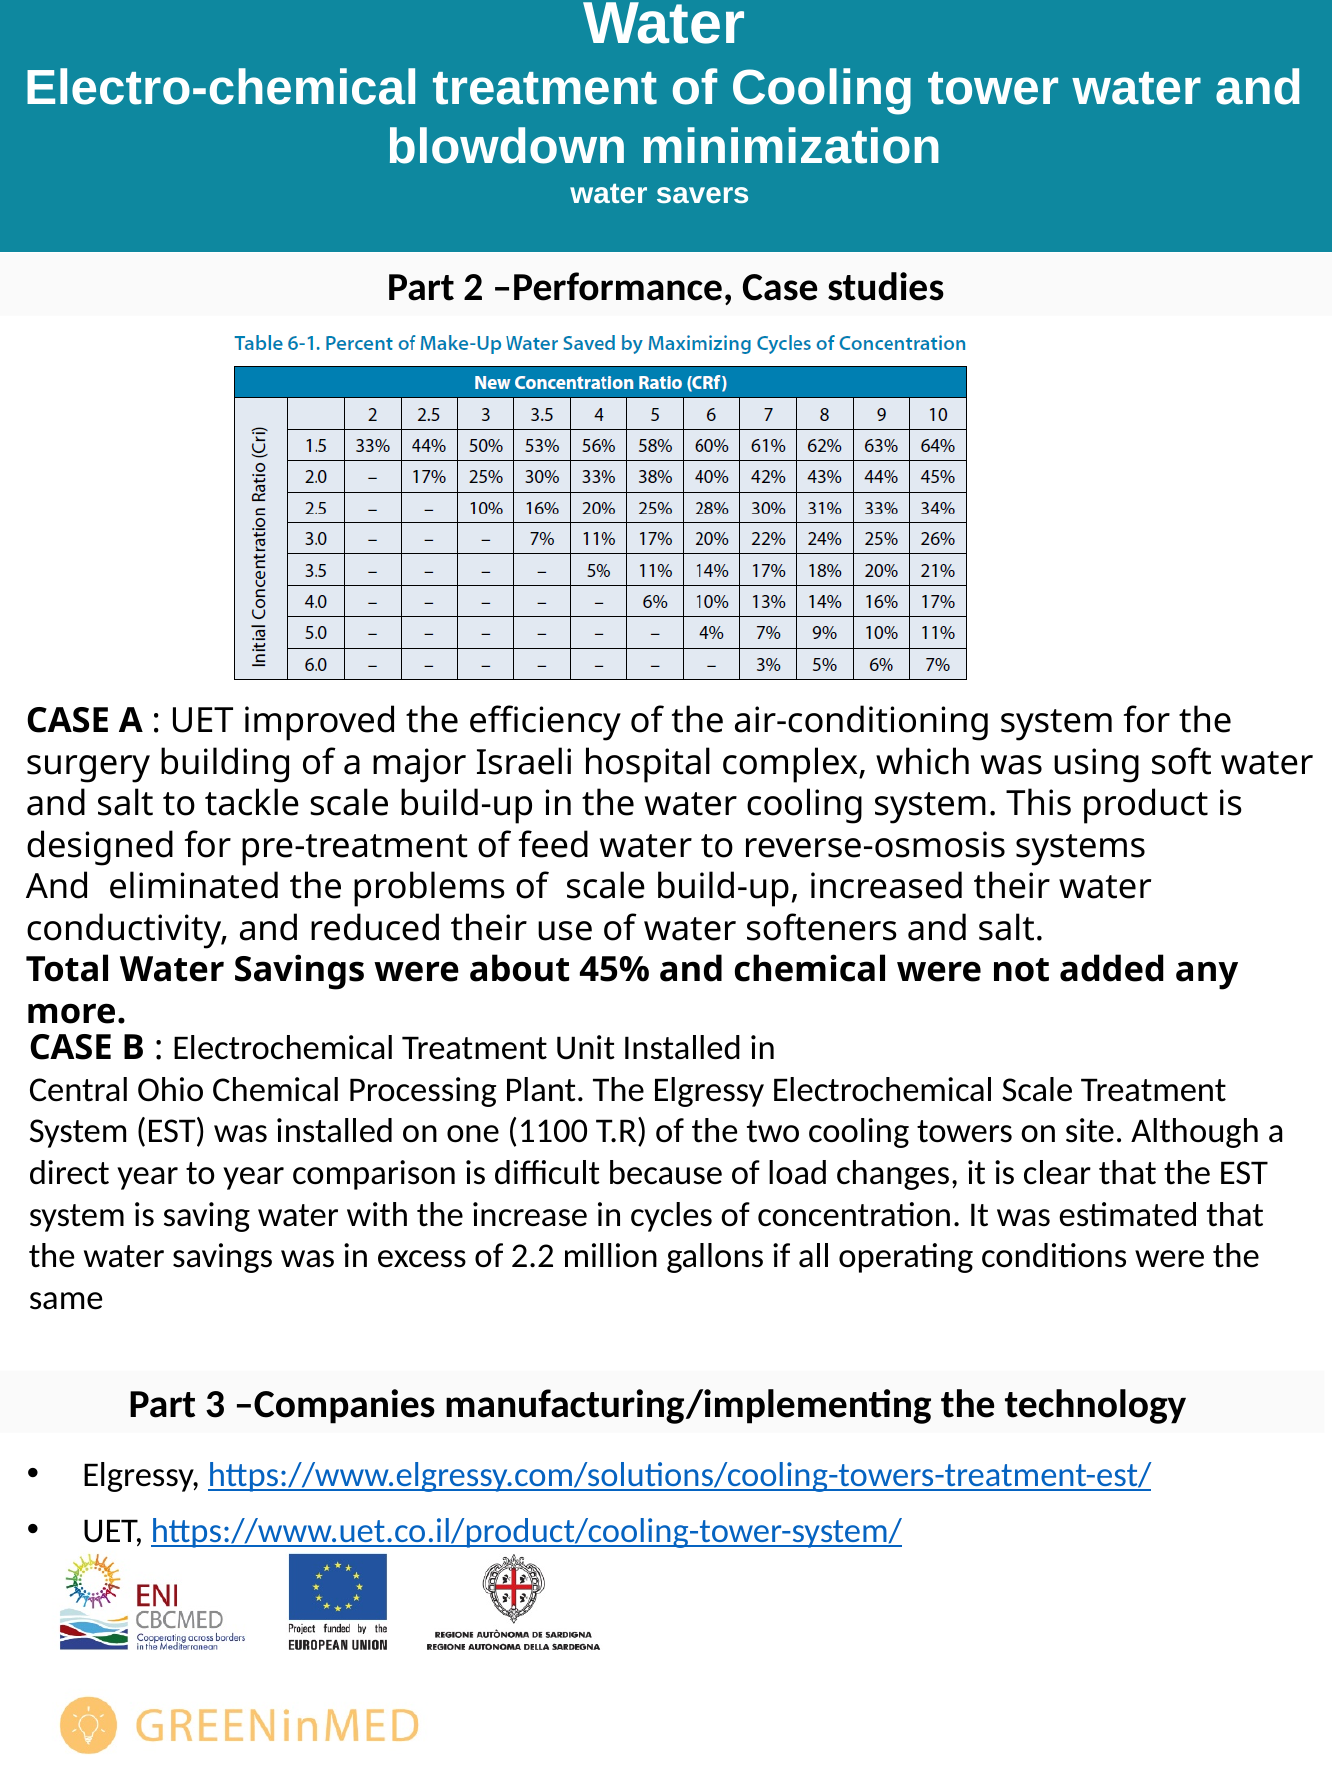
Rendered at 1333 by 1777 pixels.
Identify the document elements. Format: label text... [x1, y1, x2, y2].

picture [39, 1533, 626, 1775]
text_box CASE B : Electrochemical Treatment Unit Installed in Central Ohio Chemical Processing Plant. The Elgressy Electrochemical Scale Treatment System (EST) was installed on one (1100 T.R) of the two cooling towers on site. Although a direct year to year comparison is difficult because of load changes, it is clear that the EST system is saving water with the increase in cycles of concentration. It was estimated that the water savings was in excess of 2.2 million gallons if all operating conditions were the same [14, 1017, 1322, 1324]
text_box Elgressy, https://www.elgressy.com/solutions/cooling-towers-treatment-est/ UET, https://www.uet.co.il/product/cooling-tower-system/ [12, 1444, 1332, 1614]
text_box Water Electro-chemical treatment of Cooling tower water and blowdown minimization water savers [0, 0, 1332, 252]
text_box Part 3 –Companies manufacturing/implementing the technology [0, 1370, 1325, 1433]
picture [221, 328, 986, 700]
text_box Part 2 –Performance, Case studies [0, 253, 1332, 316]
text_box CASE A : UET improved the efficiency of the air-conditioning system for the surgery building of a major Israeli hospital complex, which was using soft water and salt to tackle scale build-up in the water cooling system. This product is designed for pre-treatment of feed water to reverse-osmosis systems And eliminated the problems of scale build-up, increased their water conductivity, and reduced their use of water softeners and salt. Total Water Savings were about 45% and chemical were not added any more. [11, 690, 1332, 1038]
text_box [221, 328, 985, 699]
